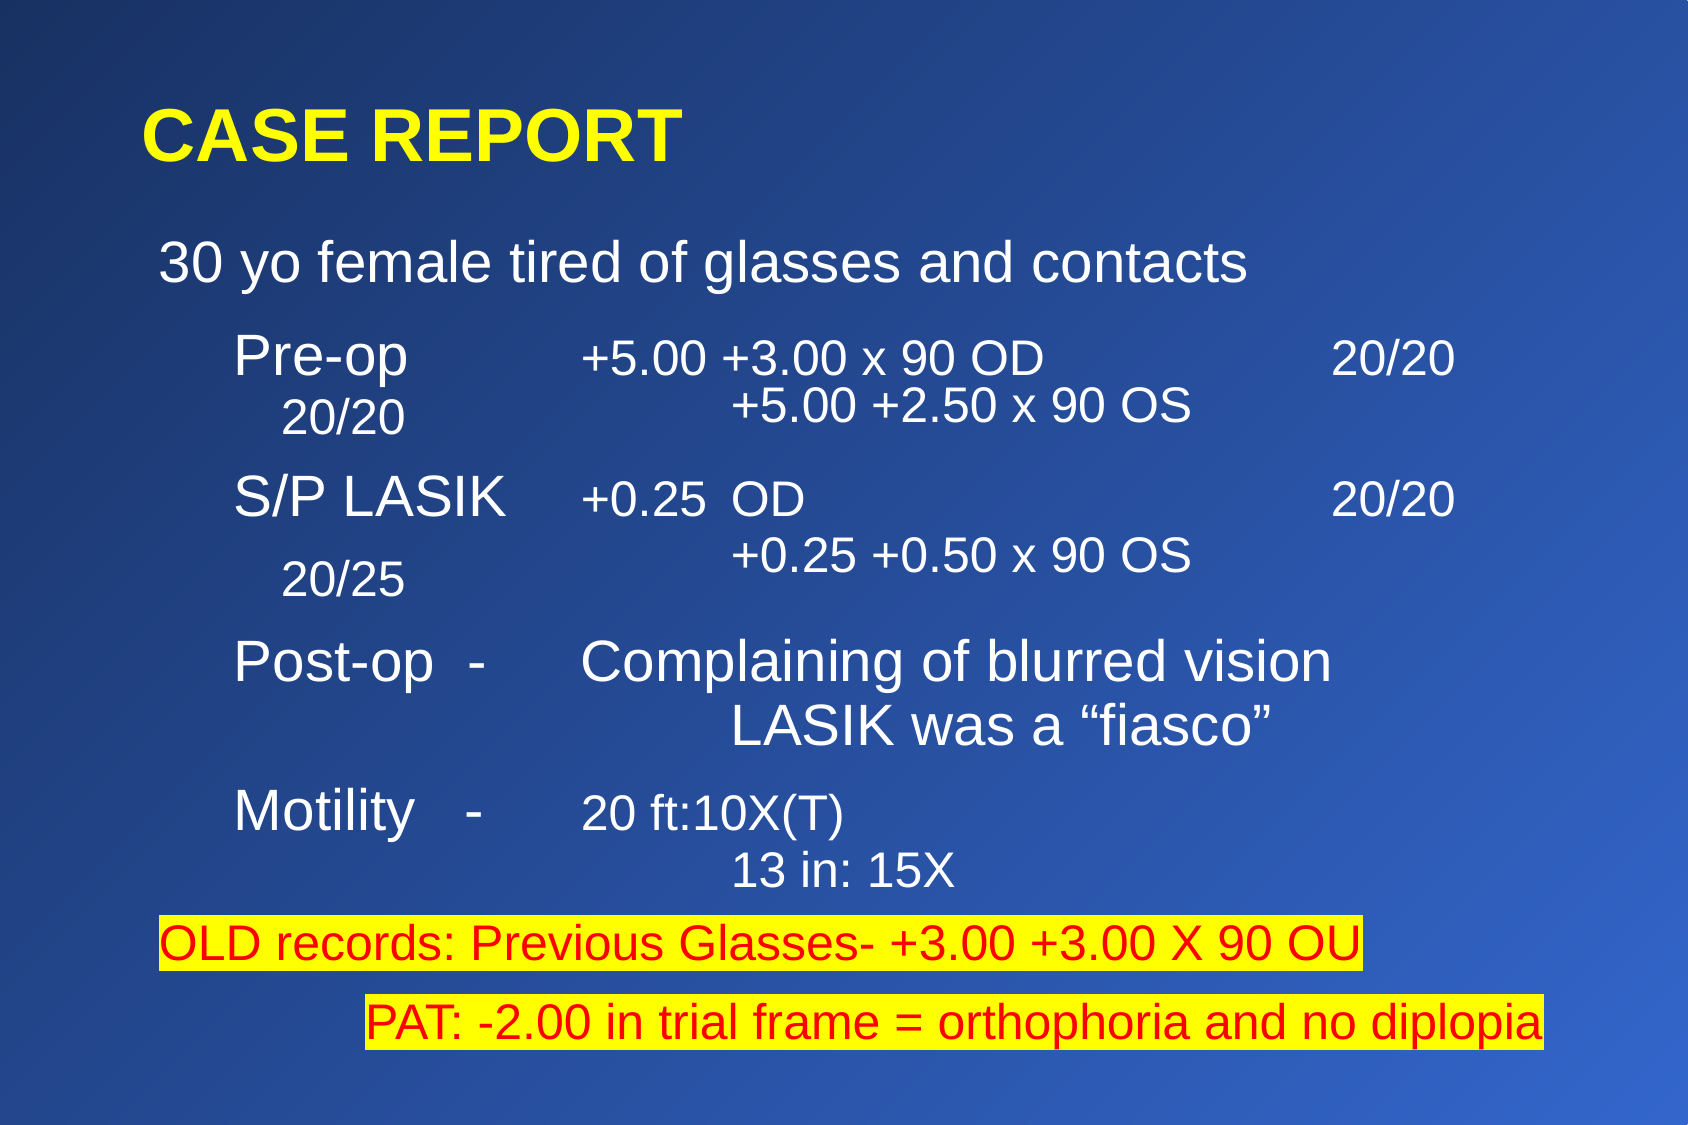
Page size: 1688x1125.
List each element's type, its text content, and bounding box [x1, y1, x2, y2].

list 30 yo female tired of glasses and contacts Pre-op +5.00 +3.00 x 90 OD 20/20 +5.00 +2.50 x 90 OS 20/20 S/P LASIK +0.25 OD 20/20 +0.25 +0.50 x 90 OS 20/25 Post-op - Complaining of blurred vision LASIK was a “fiasco” Motility - 20 ft:10X(T) 13 in: 15X OLD records: Previous Glasses- +3.00 +3.00 X 90 OU PAT: -2.00 in trial frame = orthophoria and no diplopia [143, 224, 1619, 1100]
title CASE REPORT [126, 62, 850, 200]
